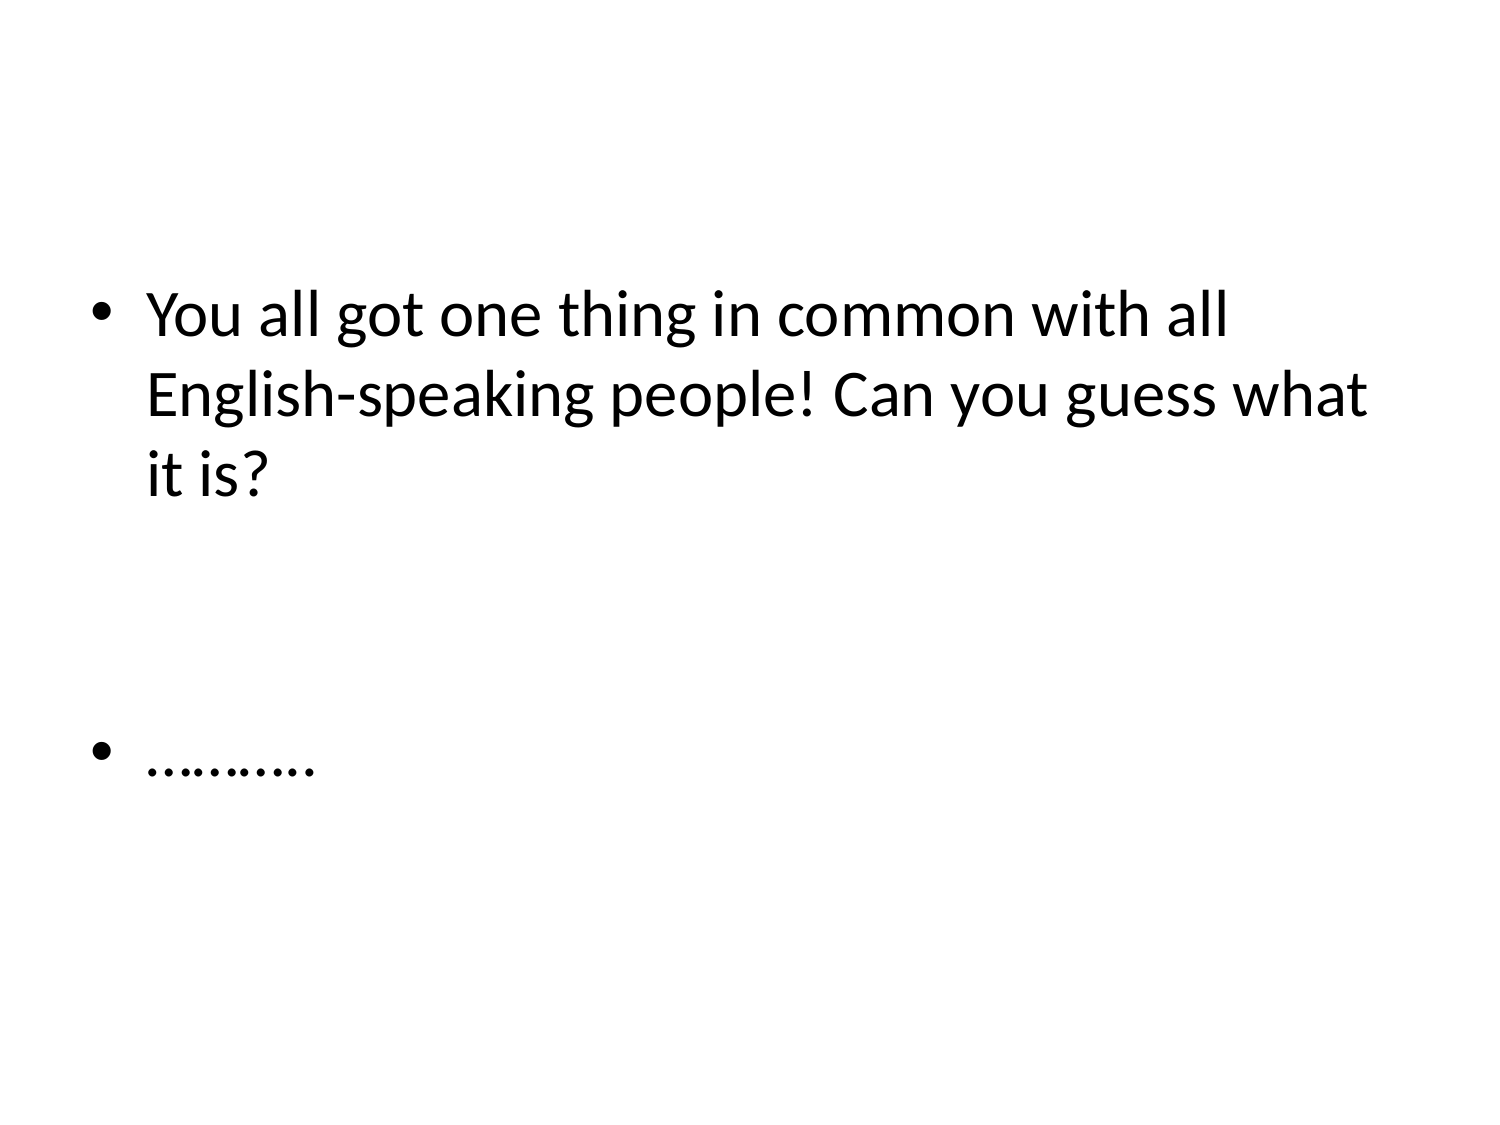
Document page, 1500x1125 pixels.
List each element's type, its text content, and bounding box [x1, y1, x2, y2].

list You all got one thing in common with all English-speaking people! Can you guess what it is? ……….. [75, 262, 1425, 1005]
